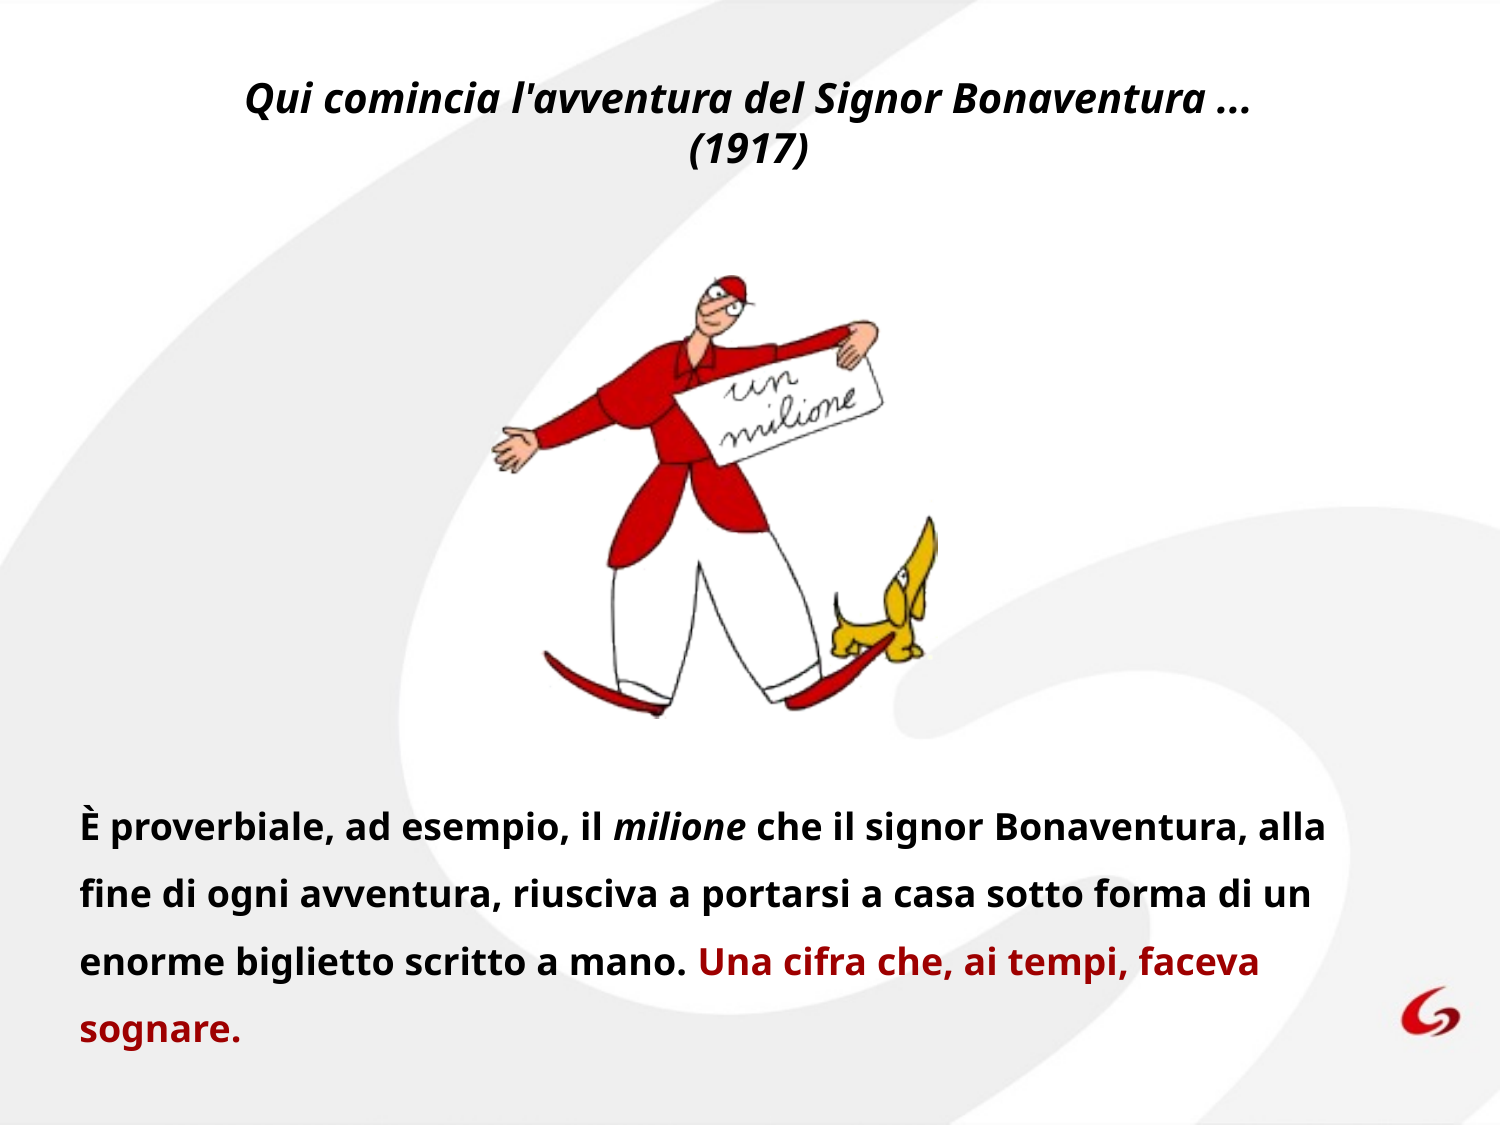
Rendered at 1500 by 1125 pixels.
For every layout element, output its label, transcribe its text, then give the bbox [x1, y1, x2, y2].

picture [0, 0, 1500, 1125]
text_box È proverbiale, ad esempio, il milione che il signor Bonaventura, alla fine di ogni avventura, riusciva a portarsi a casa sotto forma di un enorme biglietto scritto a mano. Una cifra che, ai tempi, faceva sognare. [64, 772, 1411, 1058]
text_box Qui comincia l'avventura del Signor Bonaventura ... (1917) [229, 64, 1269, 179]
